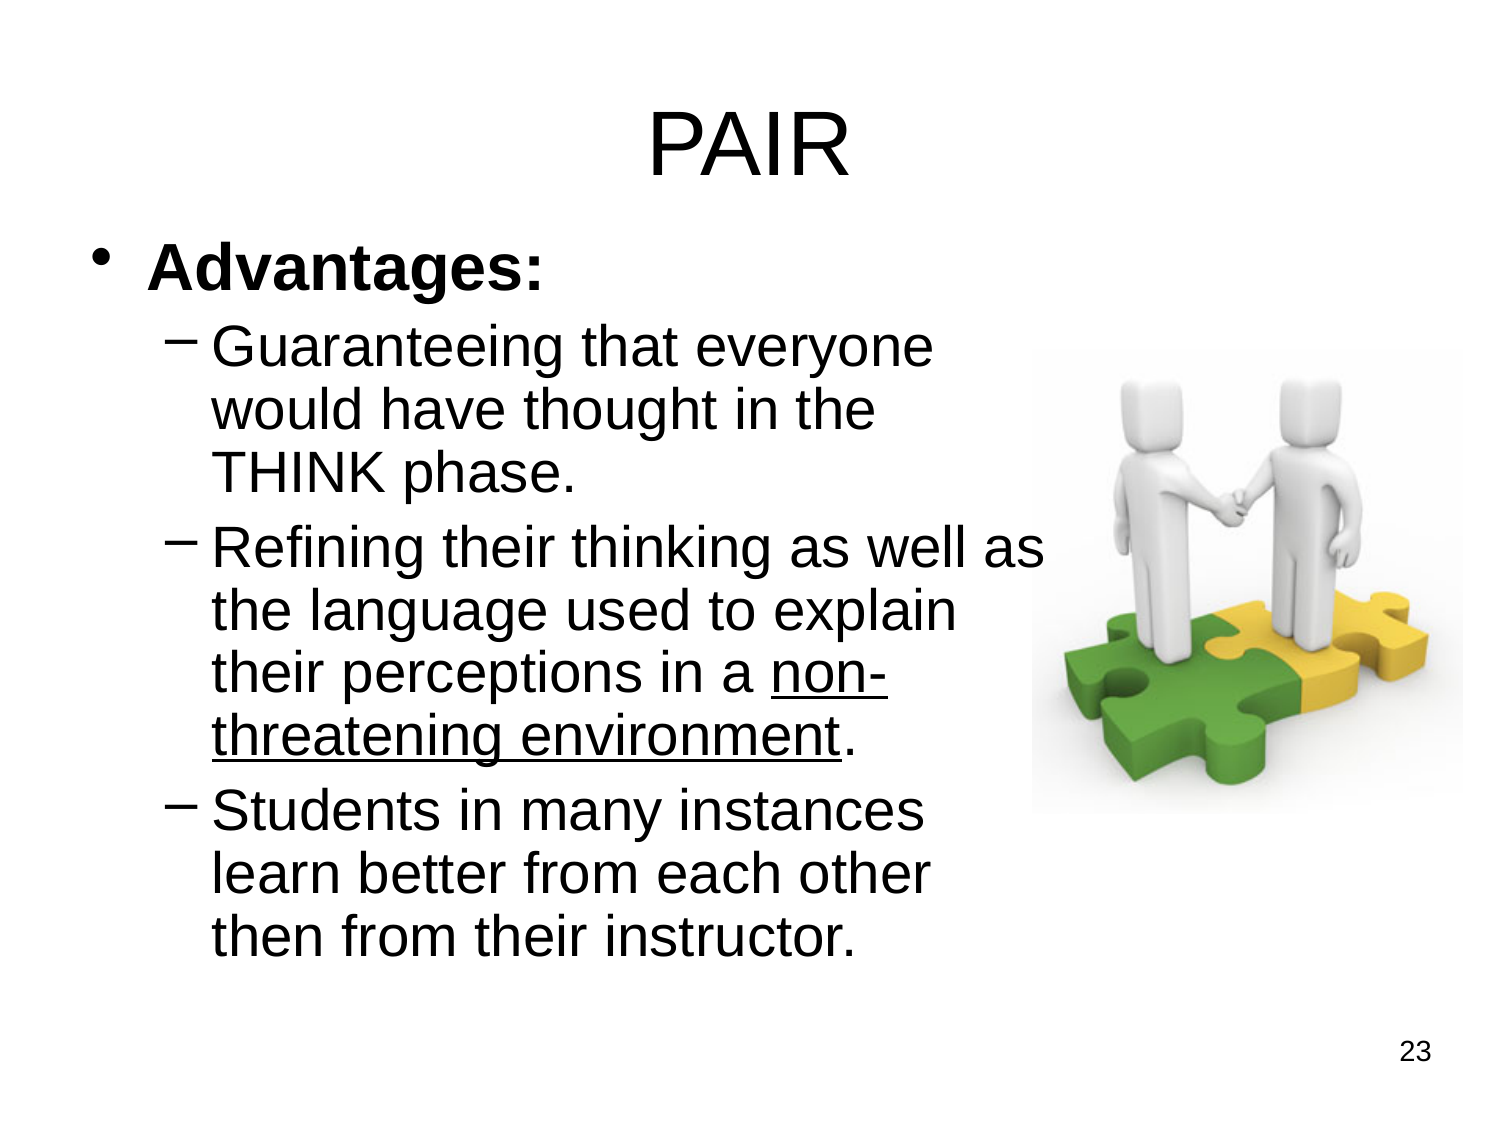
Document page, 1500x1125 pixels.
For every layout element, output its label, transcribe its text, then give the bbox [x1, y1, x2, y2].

list Advantages: Guaranteeing that everyone would have thought in the THINK phase. Refining their thinking as well as the language used to explain their perceptions in a non-threatening environment. Students in many instances learn better from each other then from their instructor. [74, 224, 1063, 1051]
slide_number 23 [1096, 1024, 1447, 1103]
title PAIR [74, 44, 1426, 233]
picture [1032, 349, 1463, 815]
